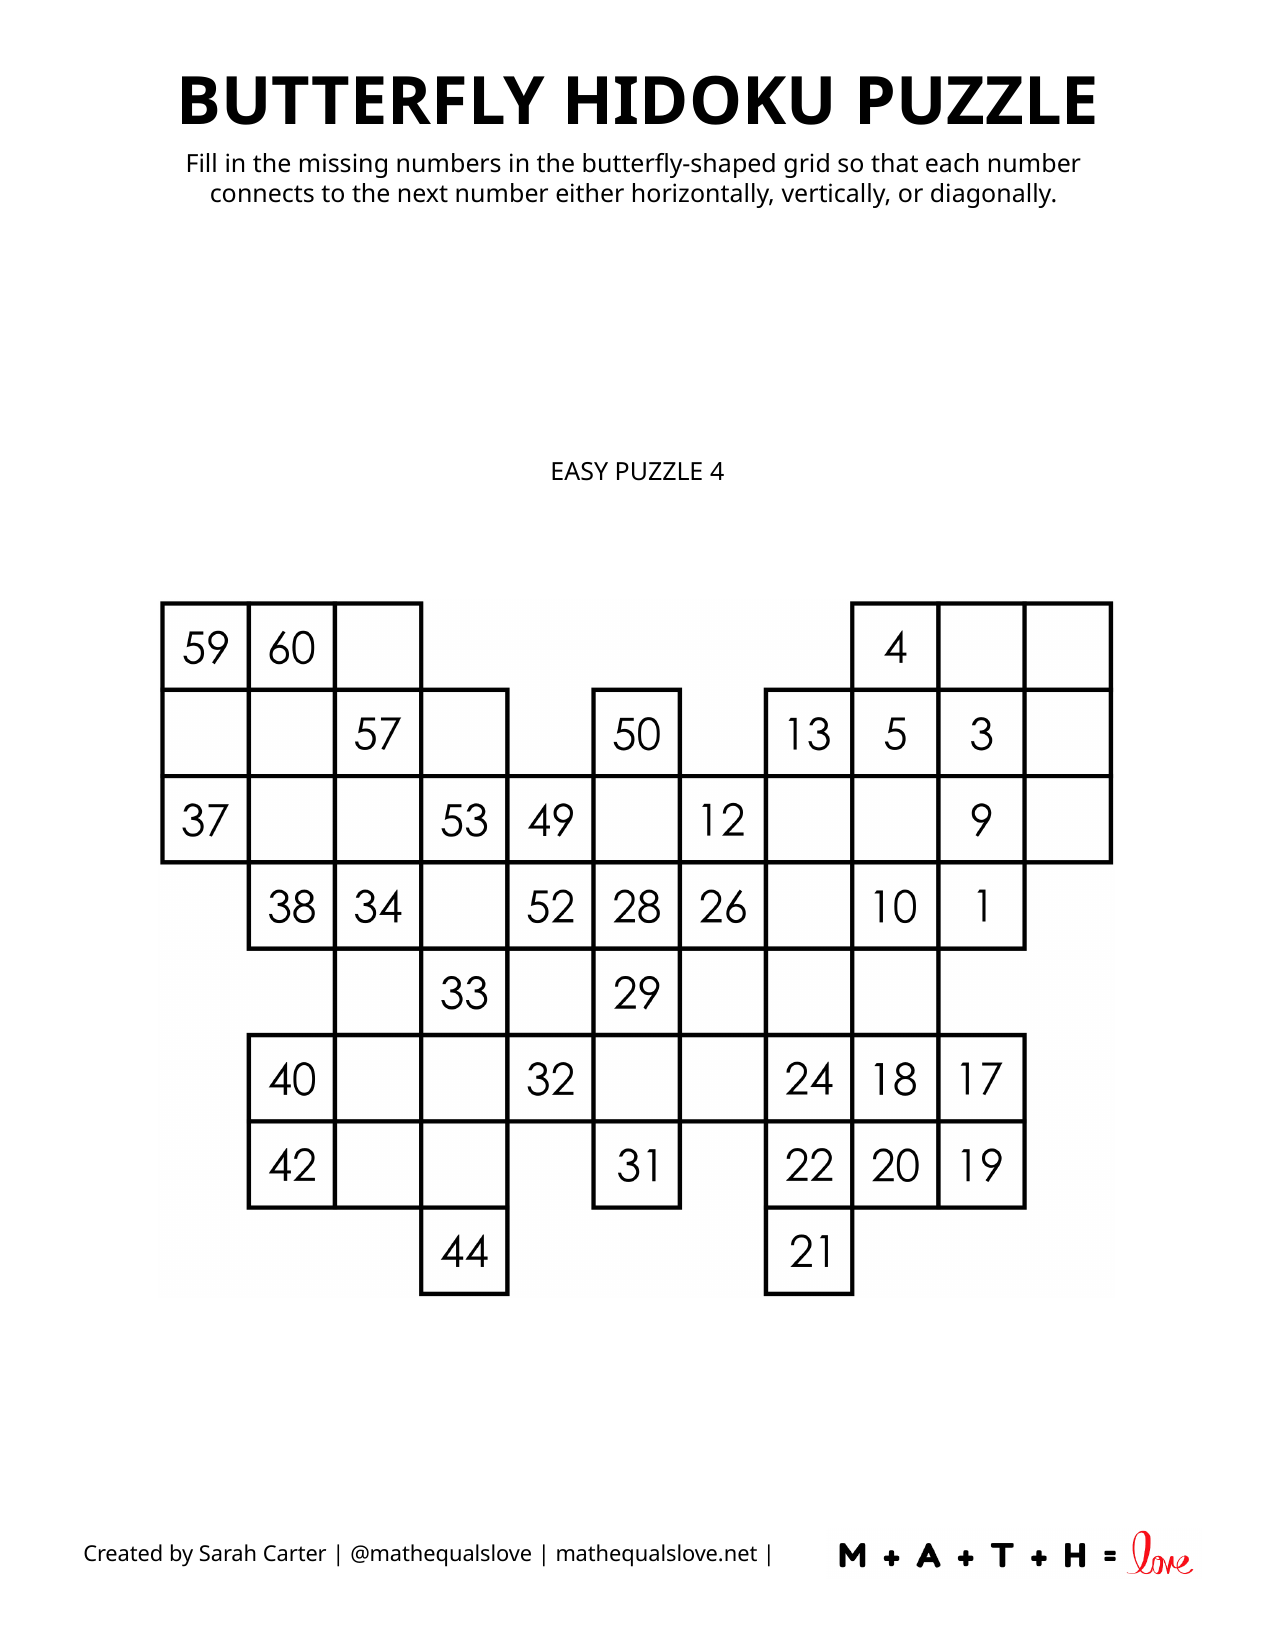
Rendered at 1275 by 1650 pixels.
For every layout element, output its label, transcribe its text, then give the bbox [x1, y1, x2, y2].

text_box Created by Sarah Carter | @mathequalslove | mathequalslove.net | [68, 1532, 826, 1574]
picture [826, 1528, 1203, 1579]
text_box Fill in the missing numbers in the butterfly-shaped grid so that each number connects to the next number either horizontally, vertically, or diagonally. [0, 140, 1275, 216]
picture [157, 599, 1116, 1299]
text_box EASY PUZZLE 4 [159, 455, 1116, 507]
text_box BUTTERFLY HIDOKU PUZZLE [66, 50, 1211, 140]
